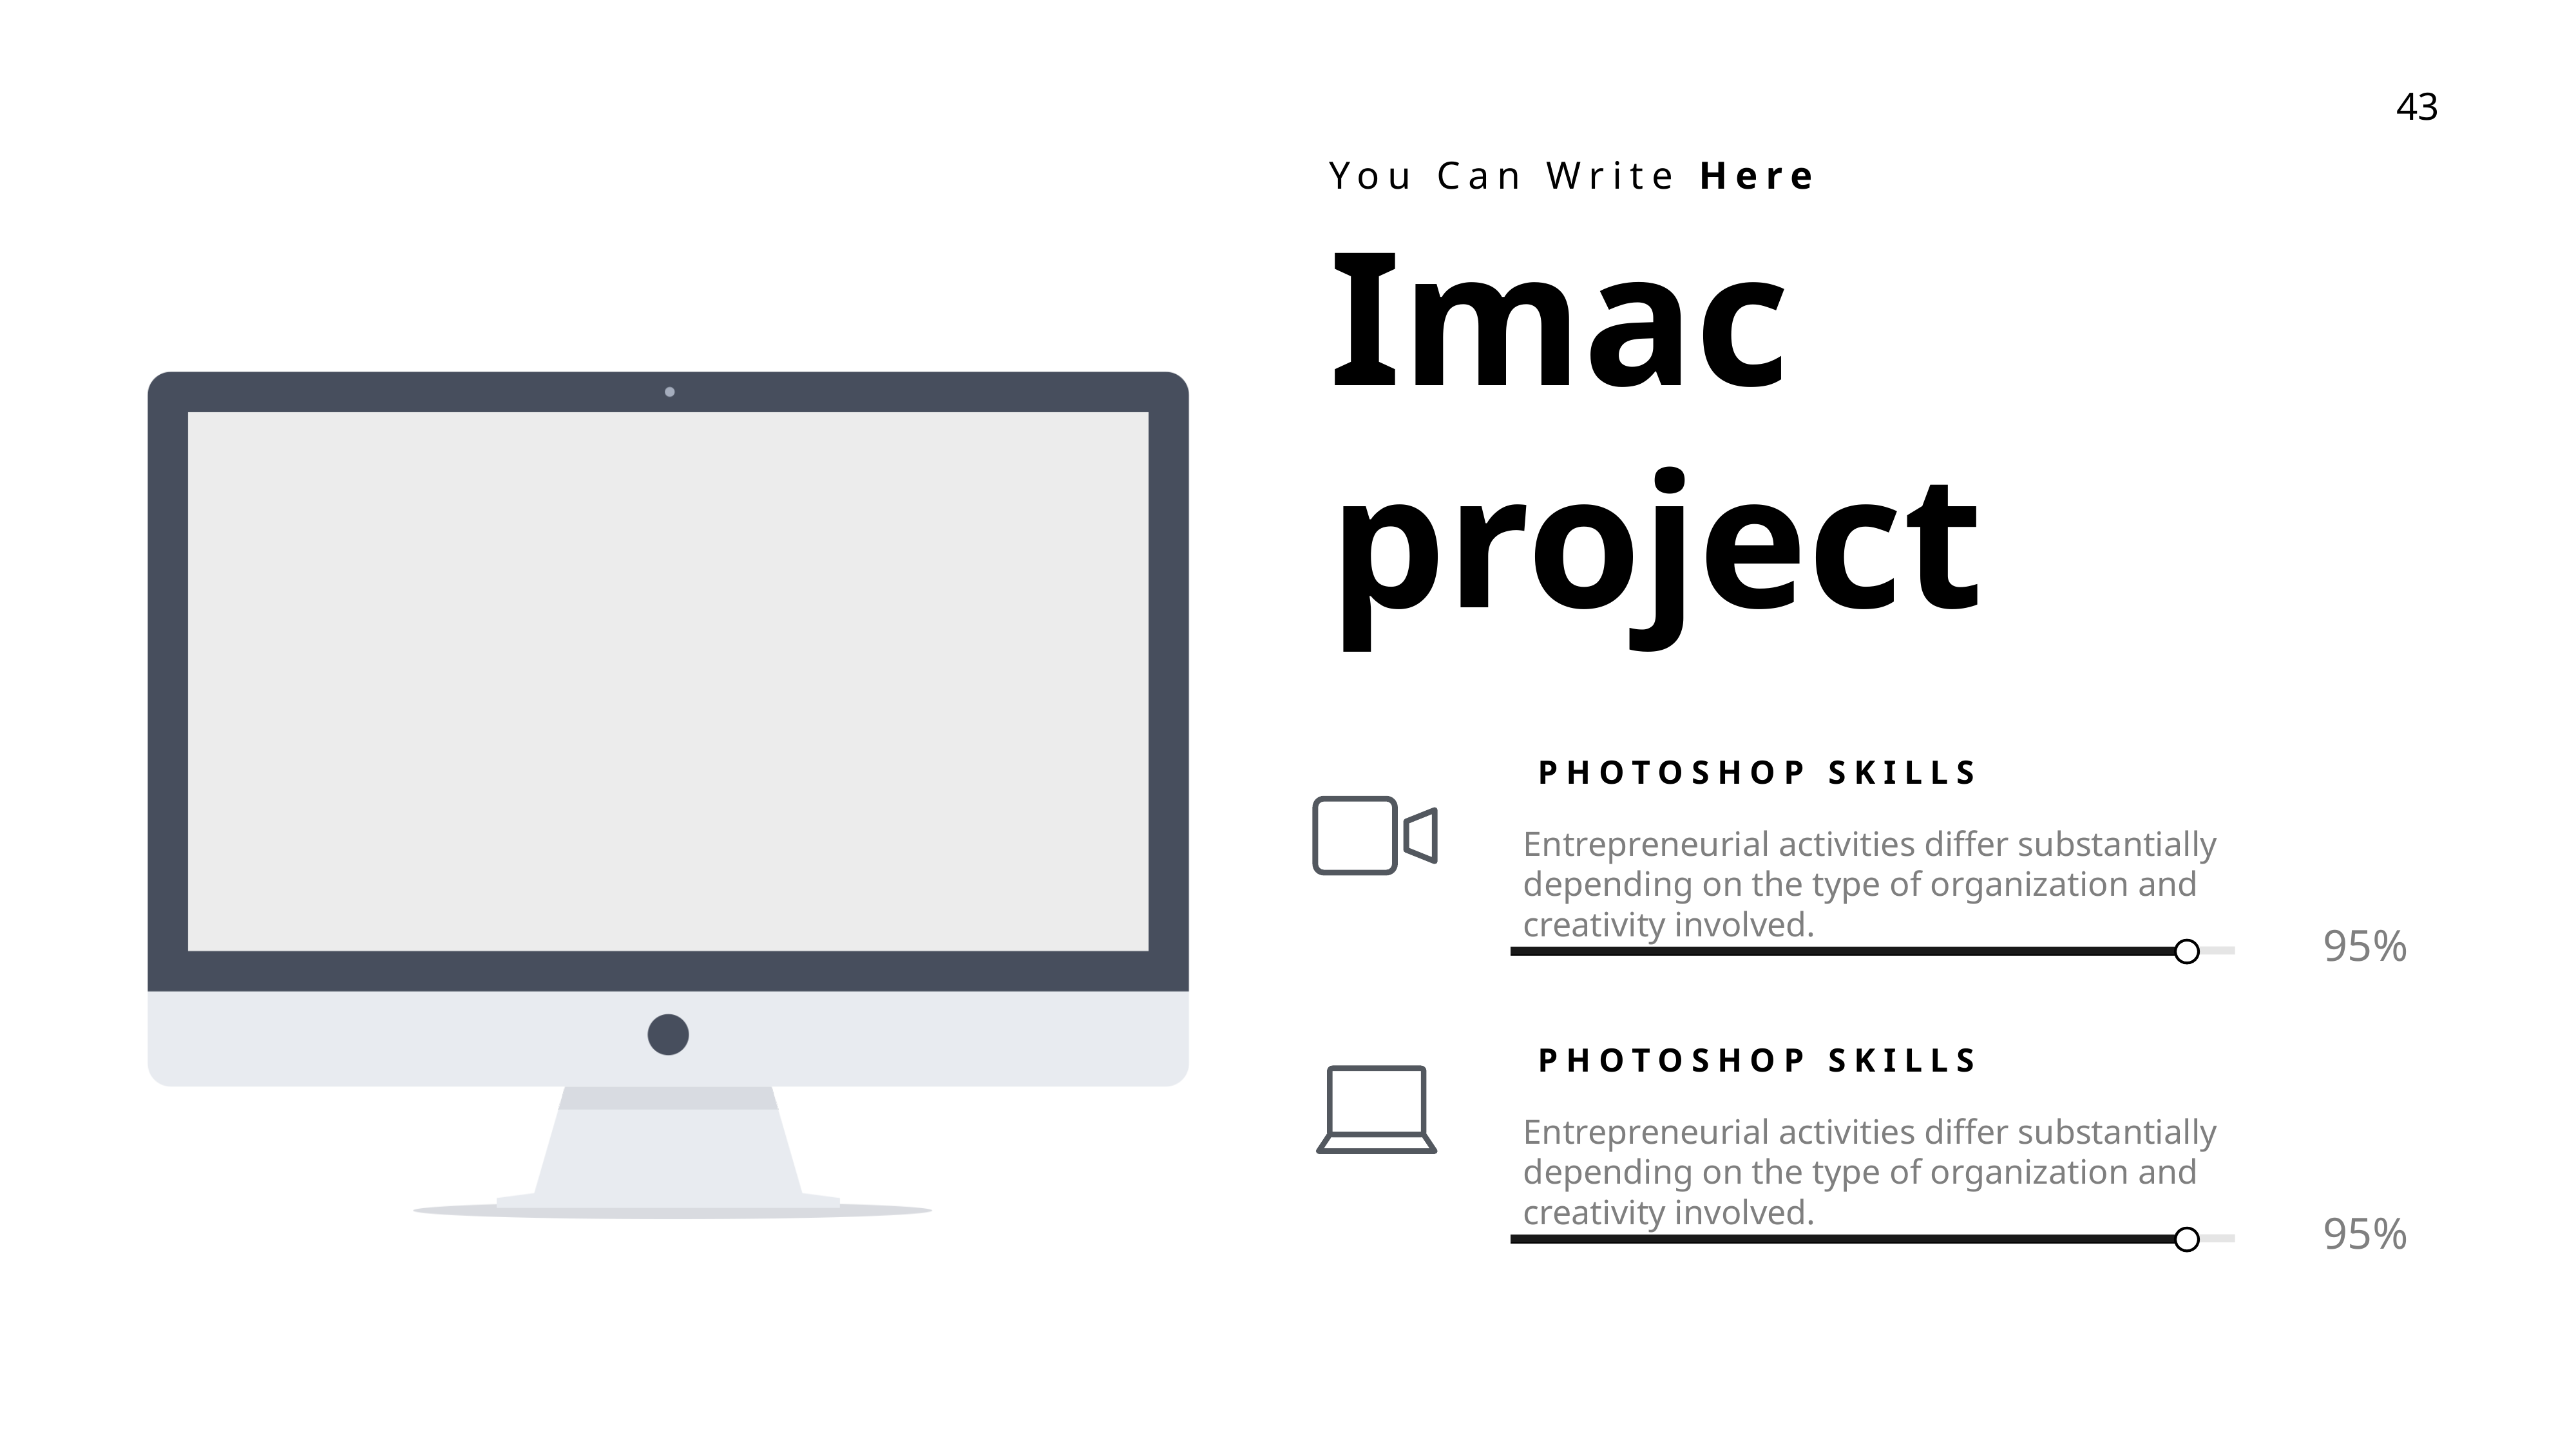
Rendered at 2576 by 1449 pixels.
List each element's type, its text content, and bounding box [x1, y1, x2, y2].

picture [113, 365, 1221, 1227]
text_box Entrepreneurial activities differ substantially depending on the type of organization and creativity involved. [1514, 1106, 2347, 1236]
text_box Imac project [1320, 195, 2544, 650]
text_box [1510, 1227, 2235, 1251]
text_box PHOTOSHOP SKILLS [1529, 747, 1985, 795]
text_box [1312, 795, 1398, 876]
text_box [1403, 807, 1438, 864]
text_box 95% [2265, 1202, 2428, 1267]
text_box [1510, 940, 2235, 963]
text_box You Can Write Here [1320, 147, 1974, 195]
text_box PHOTOSHOP SKILLS [1529, 1035, 1985, 1083]
text_box 95% [2265, 914, 2428, 980]
text_box [1315, 1065, 1438, 1154]
text_box Entrepreneurial activities differ substantially depending on the type of organization and creativity involved. [1514, 817, 2347, 949]
